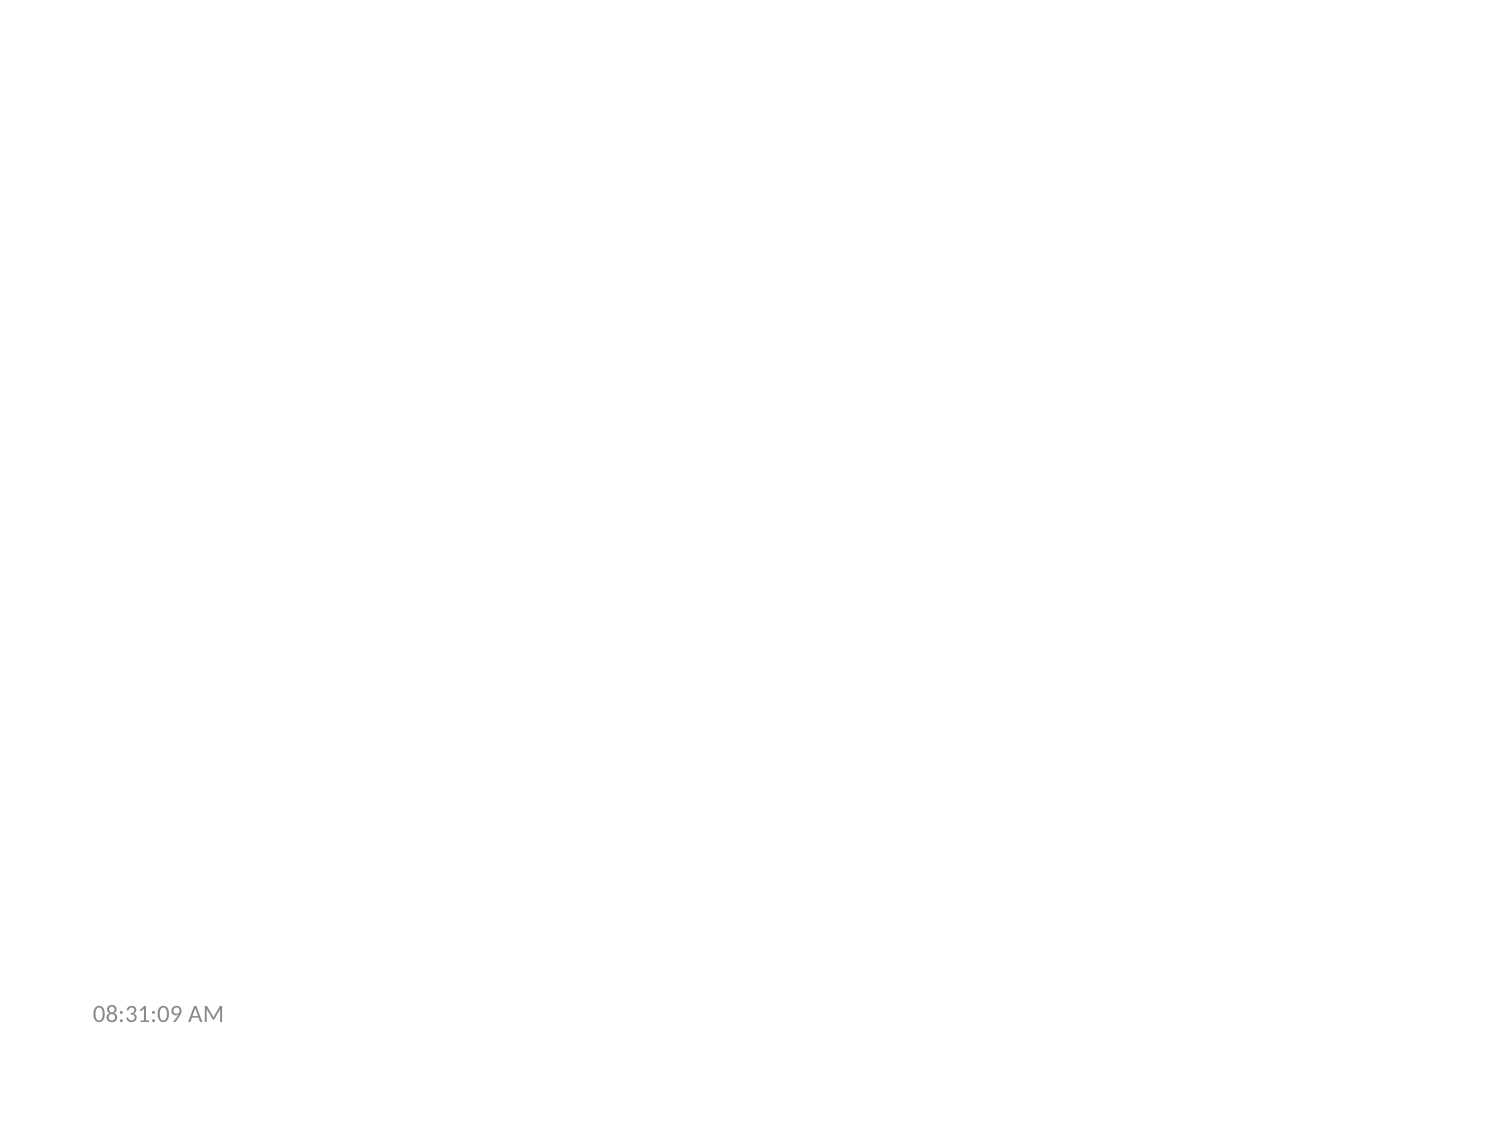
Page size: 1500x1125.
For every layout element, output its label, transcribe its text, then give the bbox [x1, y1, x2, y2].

text_box 3:35:09 PM [77, 982, 428, 1043]
